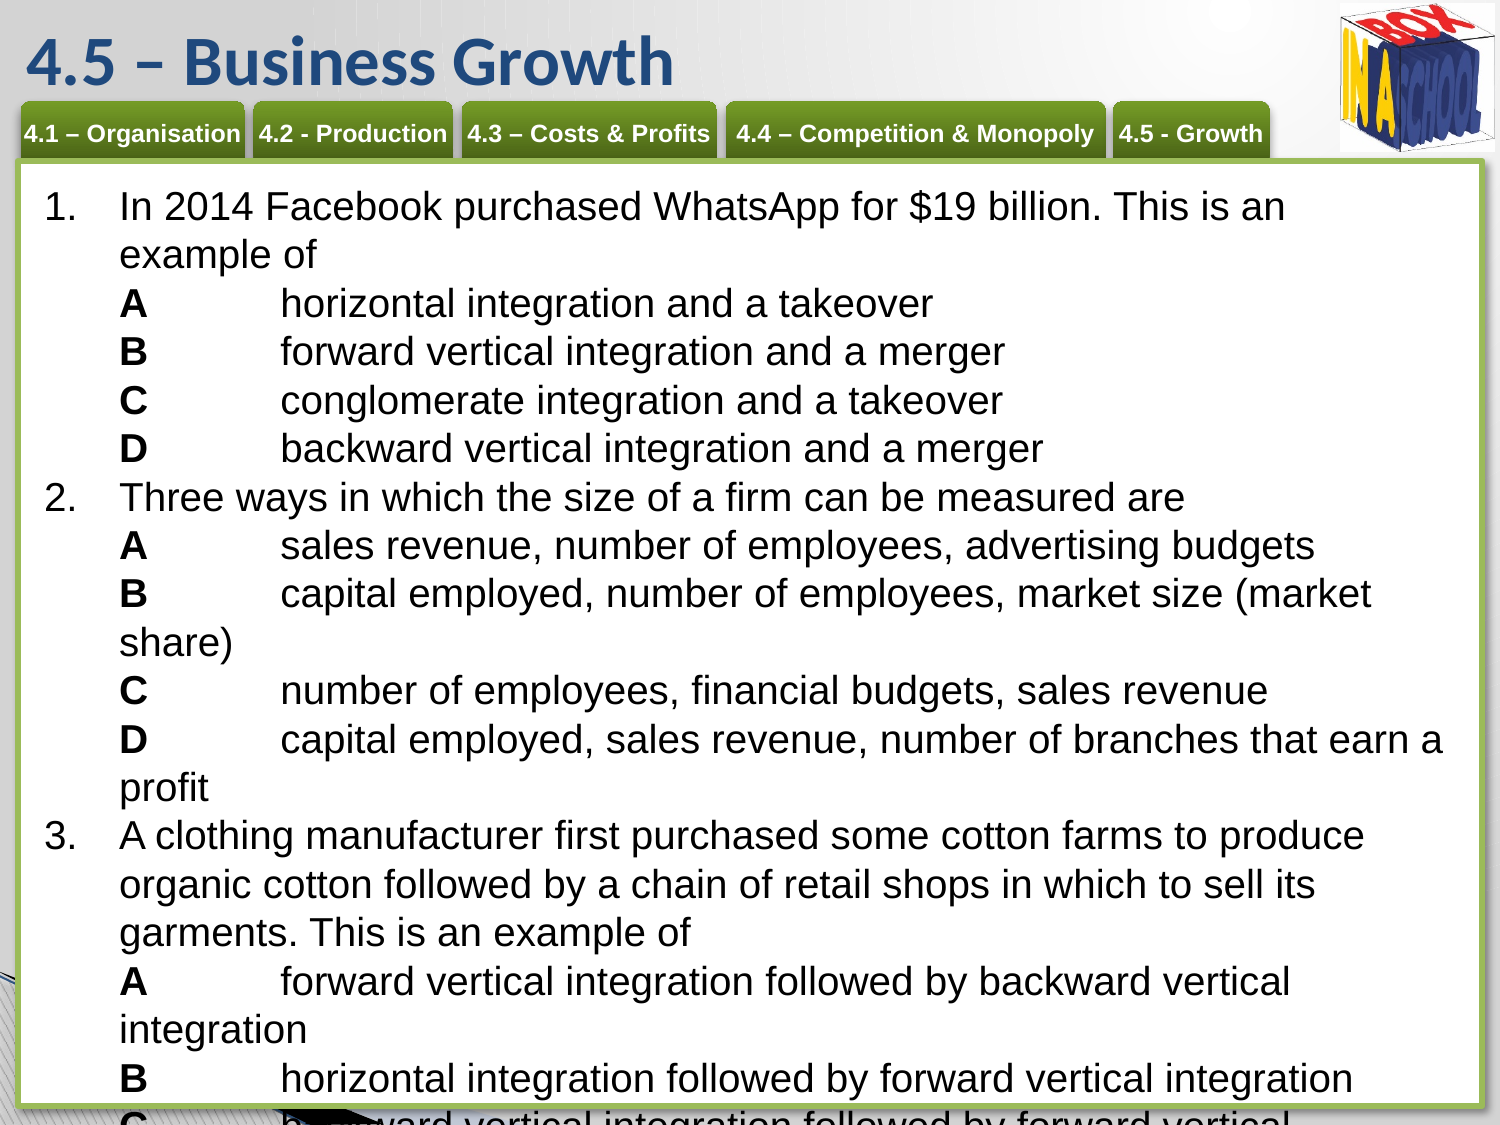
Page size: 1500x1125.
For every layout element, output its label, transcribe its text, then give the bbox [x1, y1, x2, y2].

title 4.5 – Business Growth [11, 11, 1282, 102]
picture [1340, 3, 1495, 152]
text_box In 2014 Facebook purchased WhatsApp for $19 billion. This is an example of A horizontal integration and a takeover B forward vertical integration and a merger C conglomerate integration and a takeover D backward vertical integration and a merger Three ways in which the size of a firm can be measured are A sales revenue, number of employees, advertising budgets B capital employed, number of employees, market size (market share) C number of employees, financial budgets, sales revenue D capital employed, sales revenue, number of branches that earn a profit A clothing manufacturer first purchased some cotton farms to produce organic cotton followed by a chain of retail shops in which to sell its garments. This is an example of A forward vertical integration followed by backward vertical integration B horizontal integration followed by forward vertical integration C backward vertical integration followed by forward vertical integration D a takeover followed by horizontal integration [29, 172, 1465, 1125]
